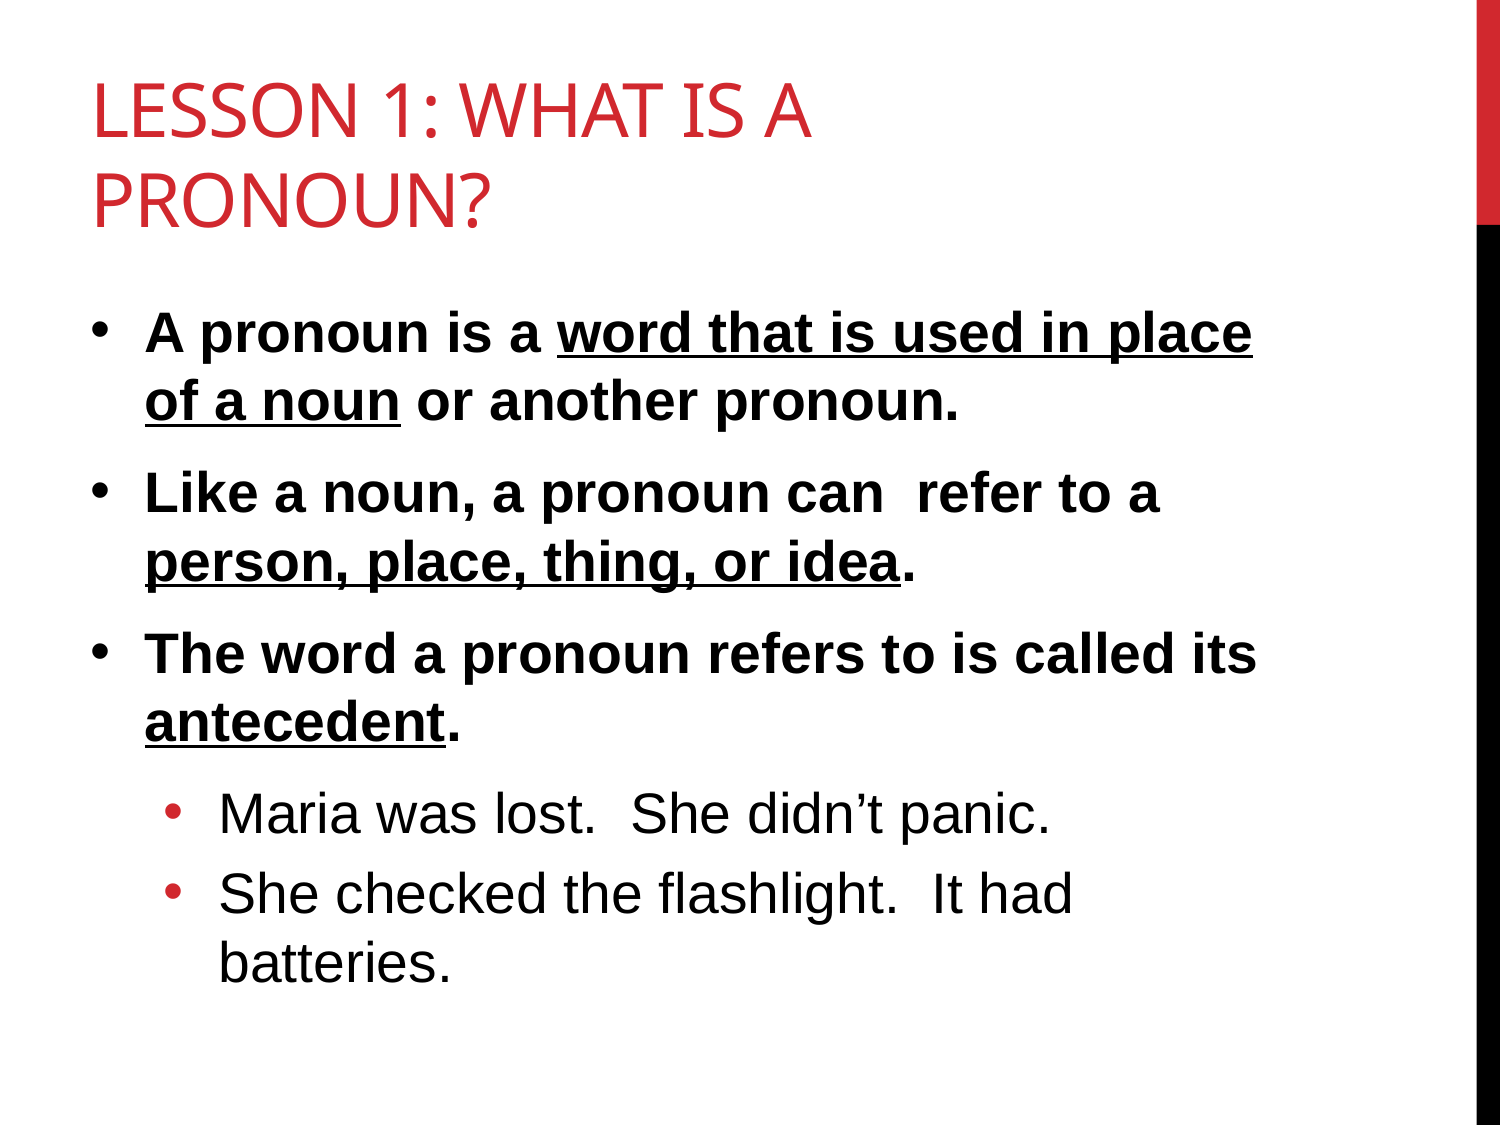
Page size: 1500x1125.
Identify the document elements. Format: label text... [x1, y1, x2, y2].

list A pronoun is a word that is used in place of a noun or another pronoun. Like a noun, a pronoun can refer to a person, place, thing, or idea. The word a pronoun refers to is called its antecedent. Maria was lost. She didn’t panic. She checked the flashlight. It had batteries. [75, 287, 1325, 1005]
title Lesson 1: What is a Pronoun? [75, 25, 1025, 250]
